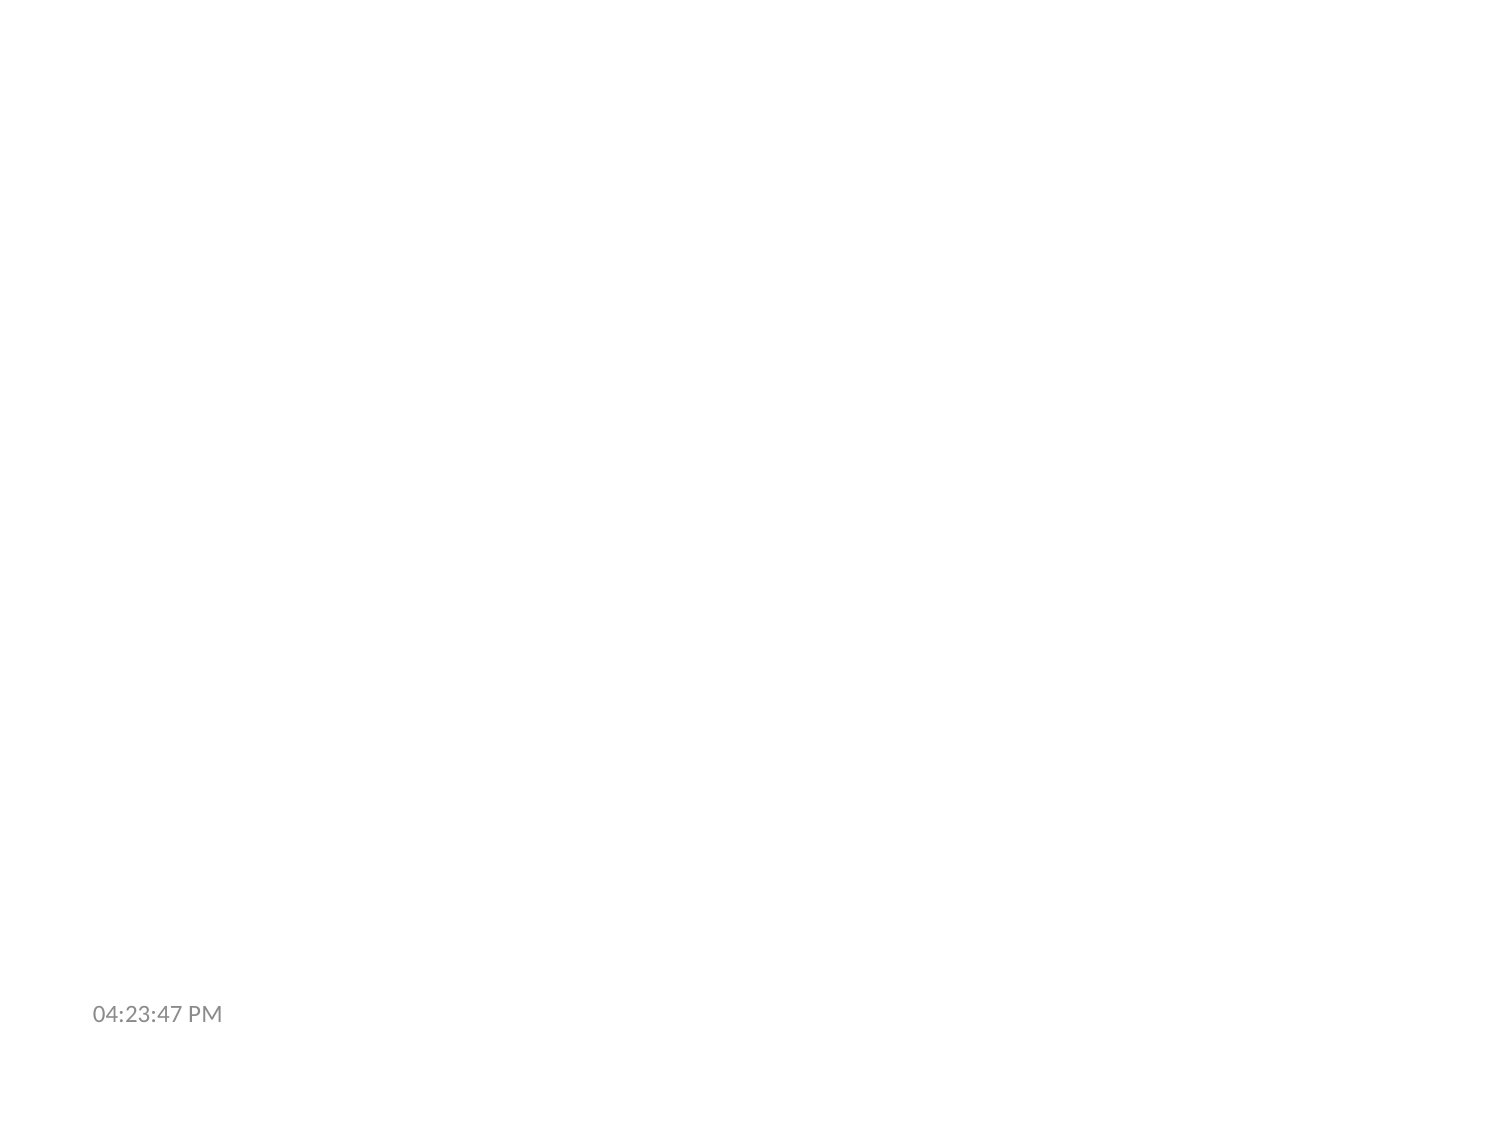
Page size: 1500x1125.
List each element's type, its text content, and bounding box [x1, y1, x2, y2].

text_box 3:35:09 PM [77, 982, 428, 1043]
